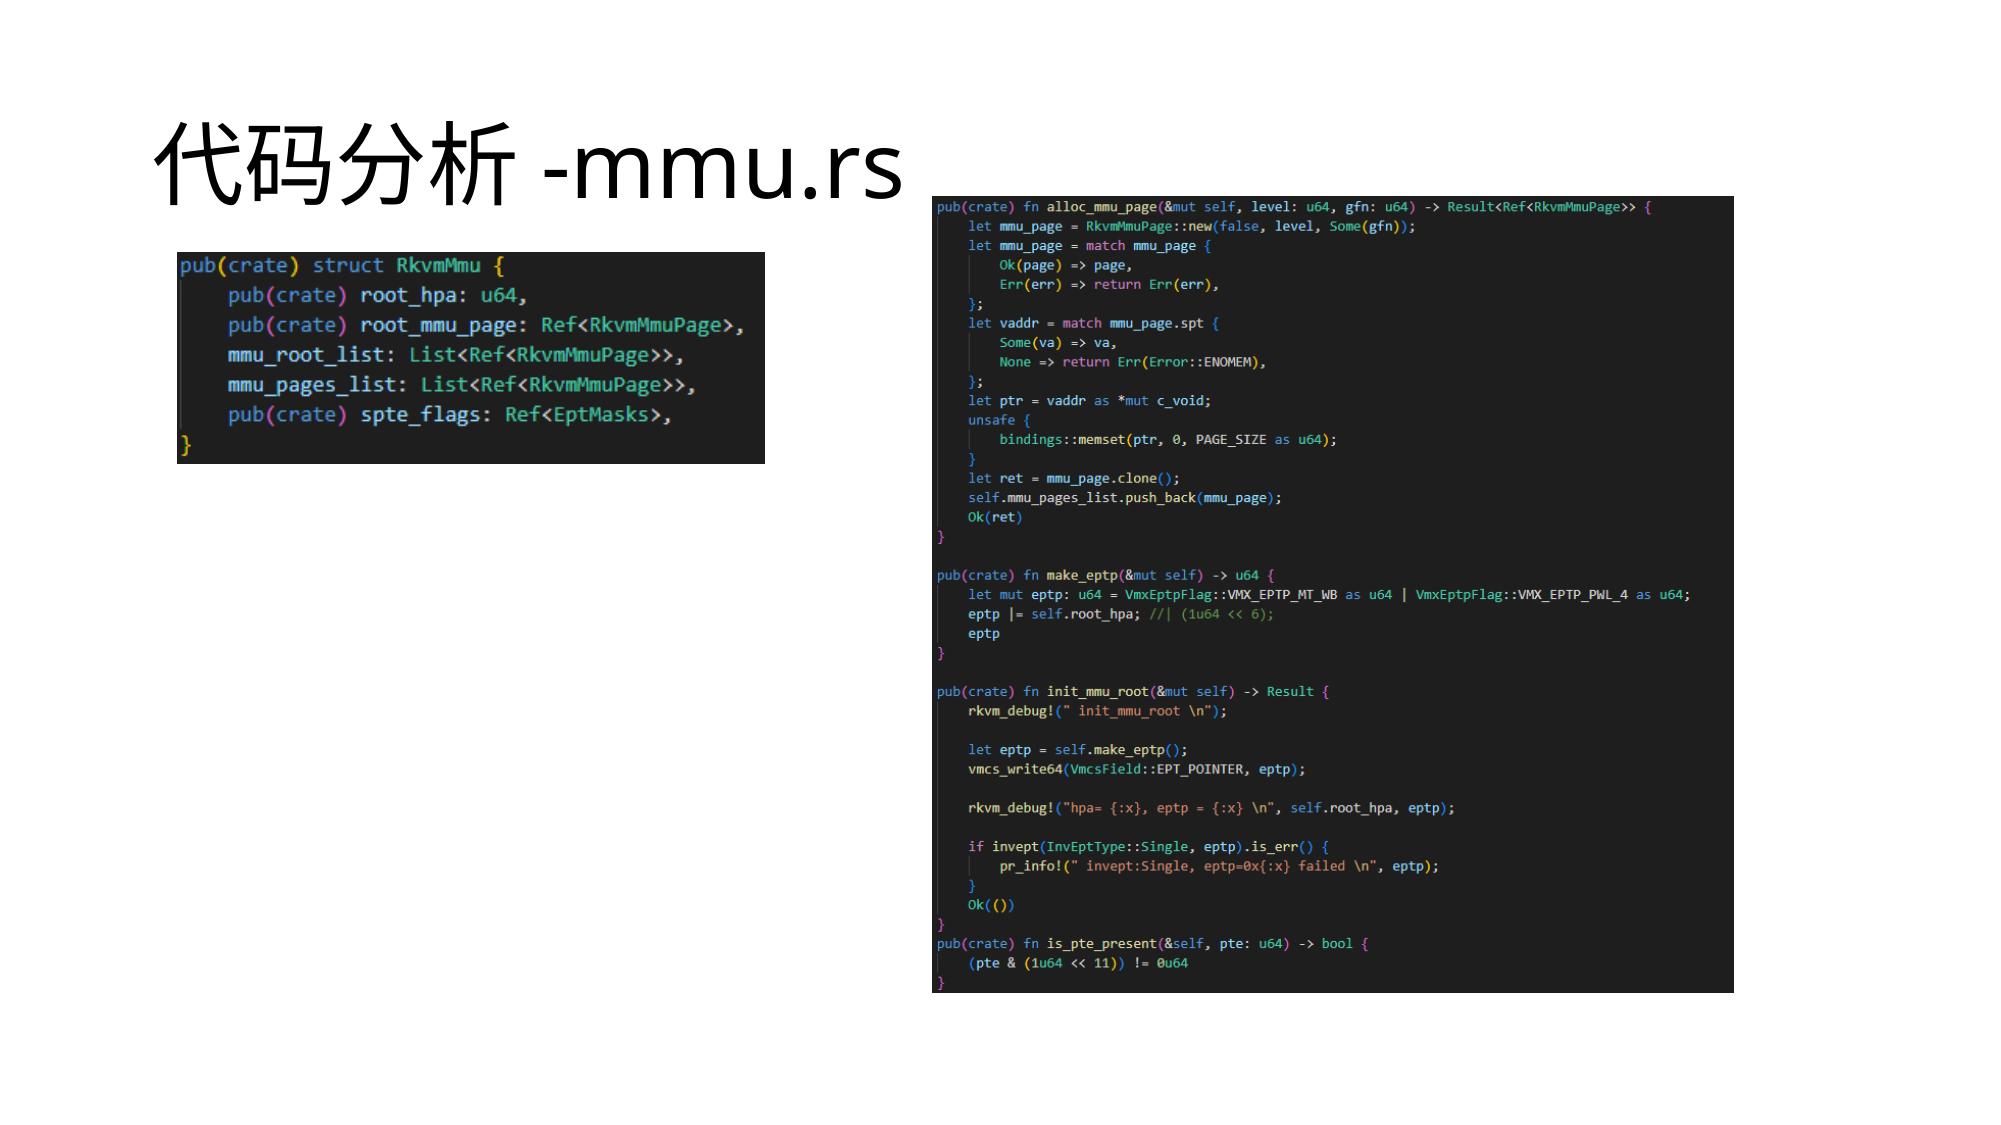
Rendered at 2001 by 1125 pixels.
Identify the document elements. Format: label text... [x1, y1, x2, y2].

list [177, 252, 765, 464]
picture [932, 196, 1734, 993]
title 代码分析-mmu.rs [137, 59, 1863, 278]
